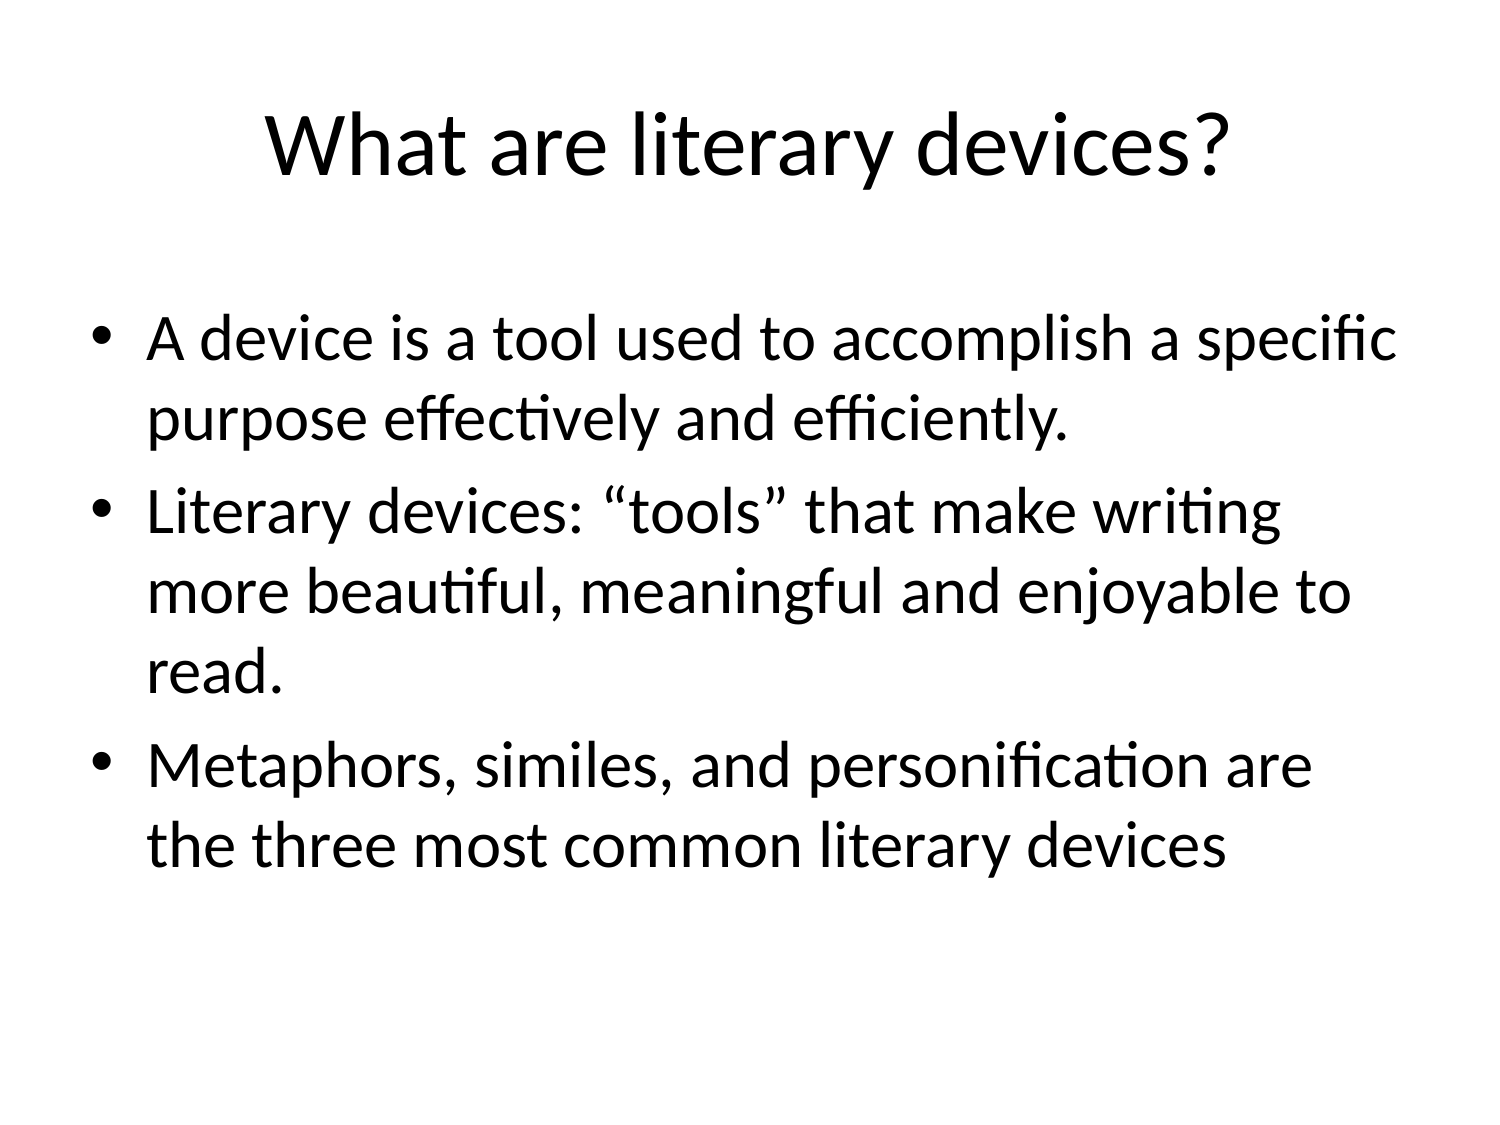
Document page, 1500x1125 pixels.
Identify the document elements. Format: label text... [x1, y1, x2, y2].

title What are literary devices? [75, 45, 1425, 233]
list A device is a tool used to accomplish a specific purpose effectively and efficiently. Literary devices: “tools” that make writing more beautiful, meaningful and enjoyable to read. Metaphors, similes, and personification are the three most common literary devices [75, 262, 1425, 1005]
